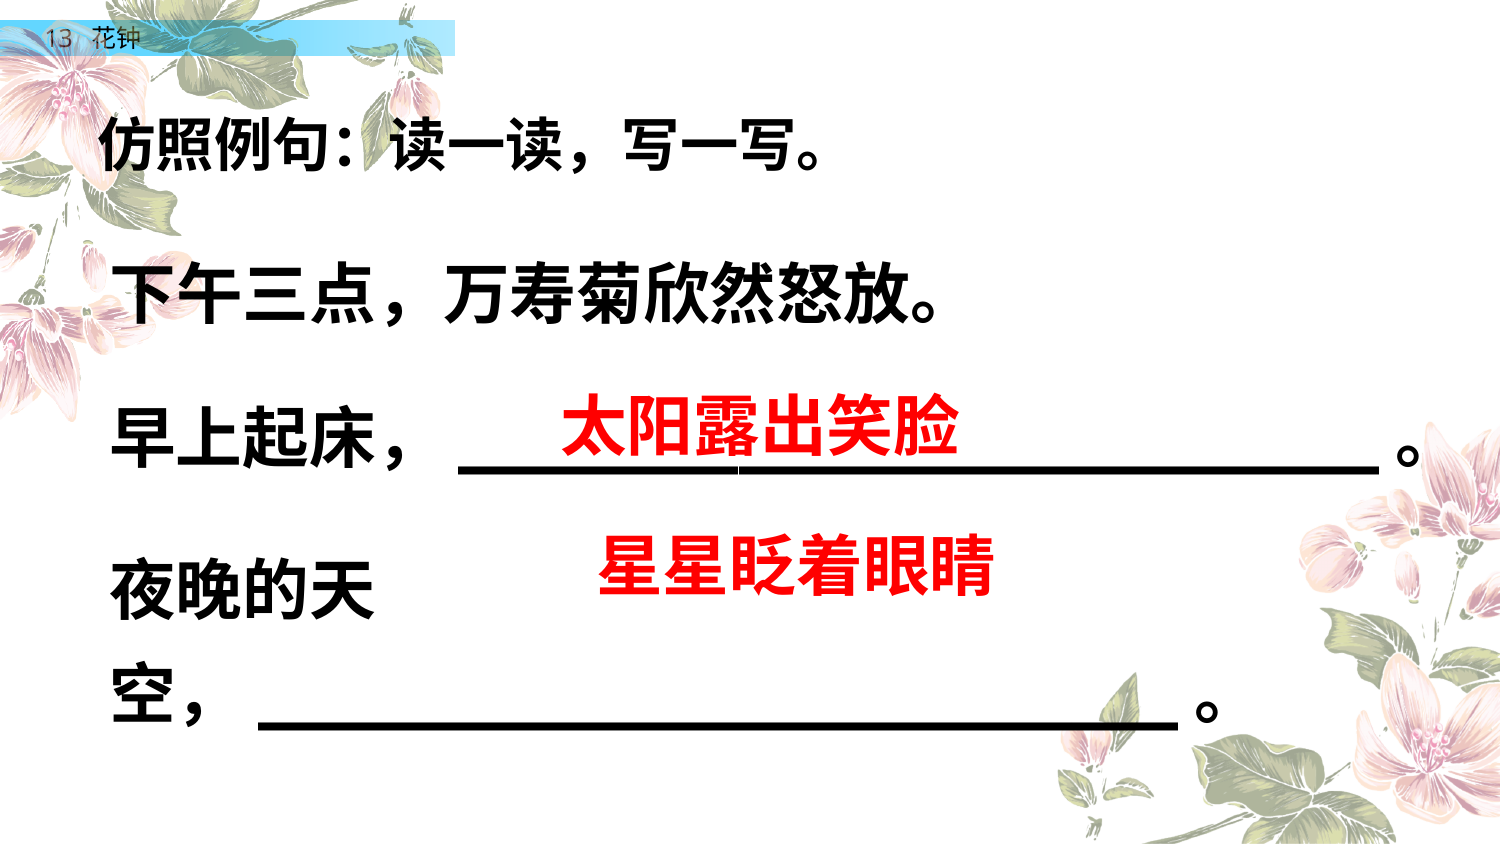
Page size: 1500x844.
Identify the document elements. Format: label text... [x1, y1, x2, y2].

picture [0, 0, 443, 422]
text_box 星星眨着眼睛 [581, 516, 1012, 612]
text_box 早上起床，_______________________。 [94, 364, 1500, 483]
text_box 仿照例句：读一读，写一写。 [82, 79, 870, 185]
text_box 夜晚的天空，_______________________。 [94, 516, 1500, 740]
picture [1058, 740, 1500, 844]
text_box 太阳露出笑脸 [545, 375, 976, 471]
text_box 下午三点，万寿菊欣然怒放。 [94, 244, 1069, 340]
picture [1058, 483, 1500, 516]
